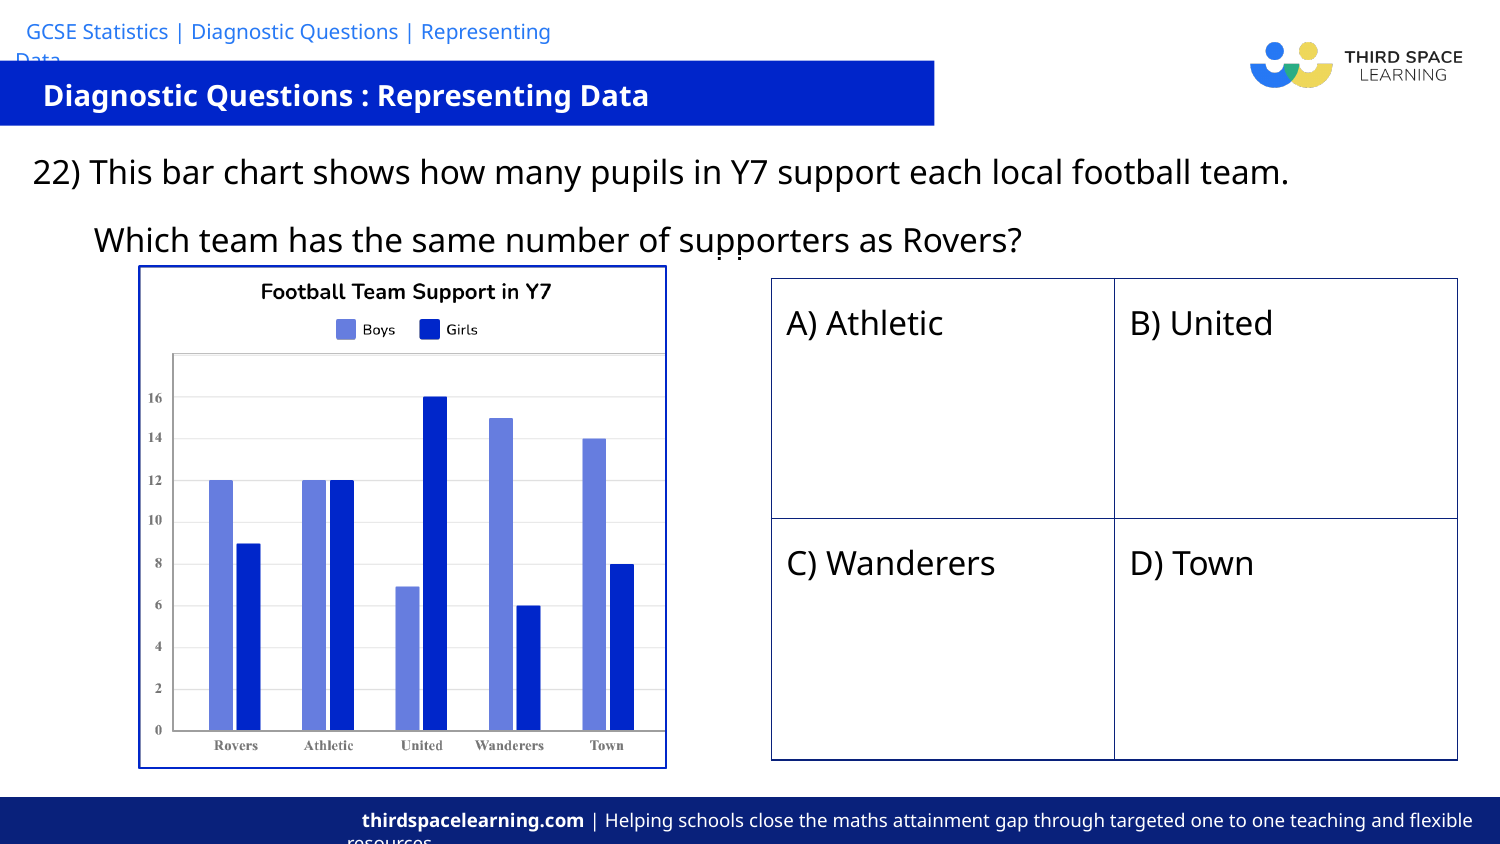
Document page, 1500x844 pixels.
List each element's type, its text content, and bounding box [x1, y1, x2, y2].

table_cell C) Wanderers [772, 519, 1114, 759]
table_cell D) Town [1115, 519, 1457, 759]
picture [1250, 33, 1465, 99]
picture [138, 265, 667, 770]
table_header A) Athletic [772, 279, 1114, 518]
text_box Diagnostic Questions : Representing Data [27, 61, 778, 127]
table_header B) United [1115, 279, 1457, 518]
table_header 22) This bar chart shows how many pupils in Y7 support each local football team. Which team has the same number of supporters as Rovers? [19, 142, 1474, 255]
